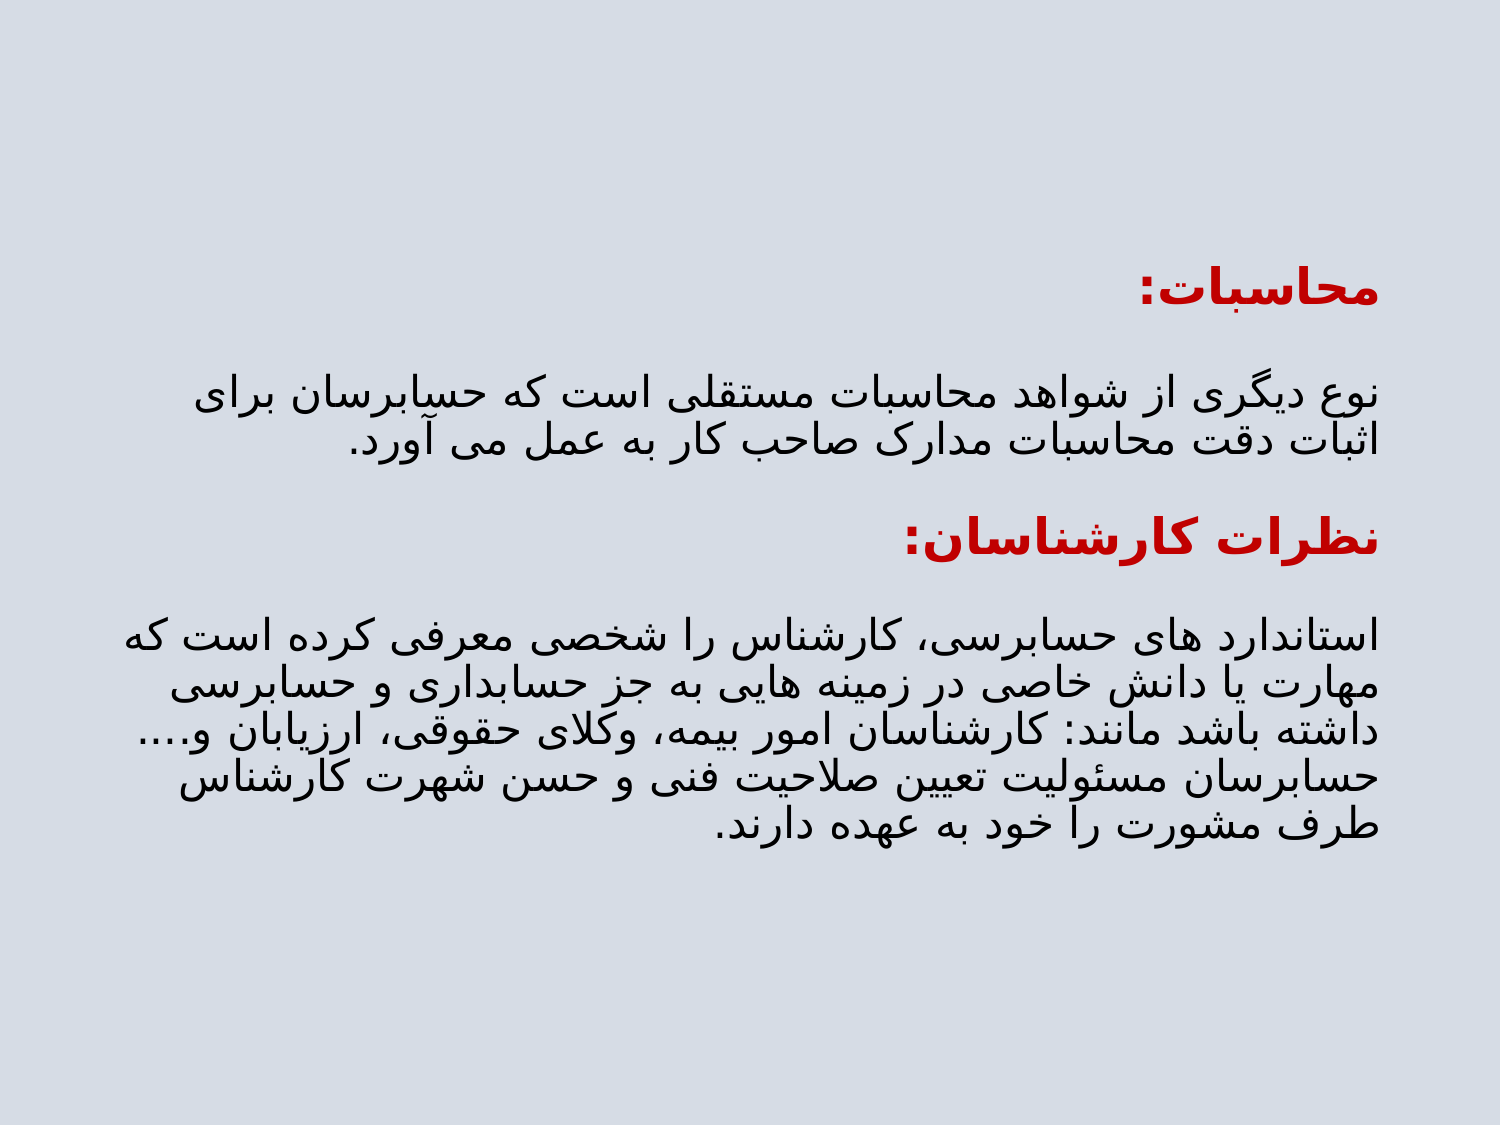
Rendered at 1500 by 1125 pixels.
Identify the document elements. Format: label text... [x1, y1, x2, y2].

title محاسبات: نوع دیگری از شواهد محاسبات مستقلی است که حسابرسان برای اثبات دقت محاسبات مدارک صاحب کار به عمل می آورد. نظرات کارشناسان: استاندارد های حسابرسی، کارشناس را شخصی معرفی کرده است که مهارت یا دانش خاصی در زمینه هایی به جز حسابداری و حسابرسی داشته باشد مانند: کارشناسان امور بیمه، وکلای حقوقی، ارزیابان و.... حسابرسان مسئولیت تعیین صلاحیت فنی و حسن شهرت کارشناس طرف مشورت را خود به عهده دارند. [103, 185, 1397, 985]
